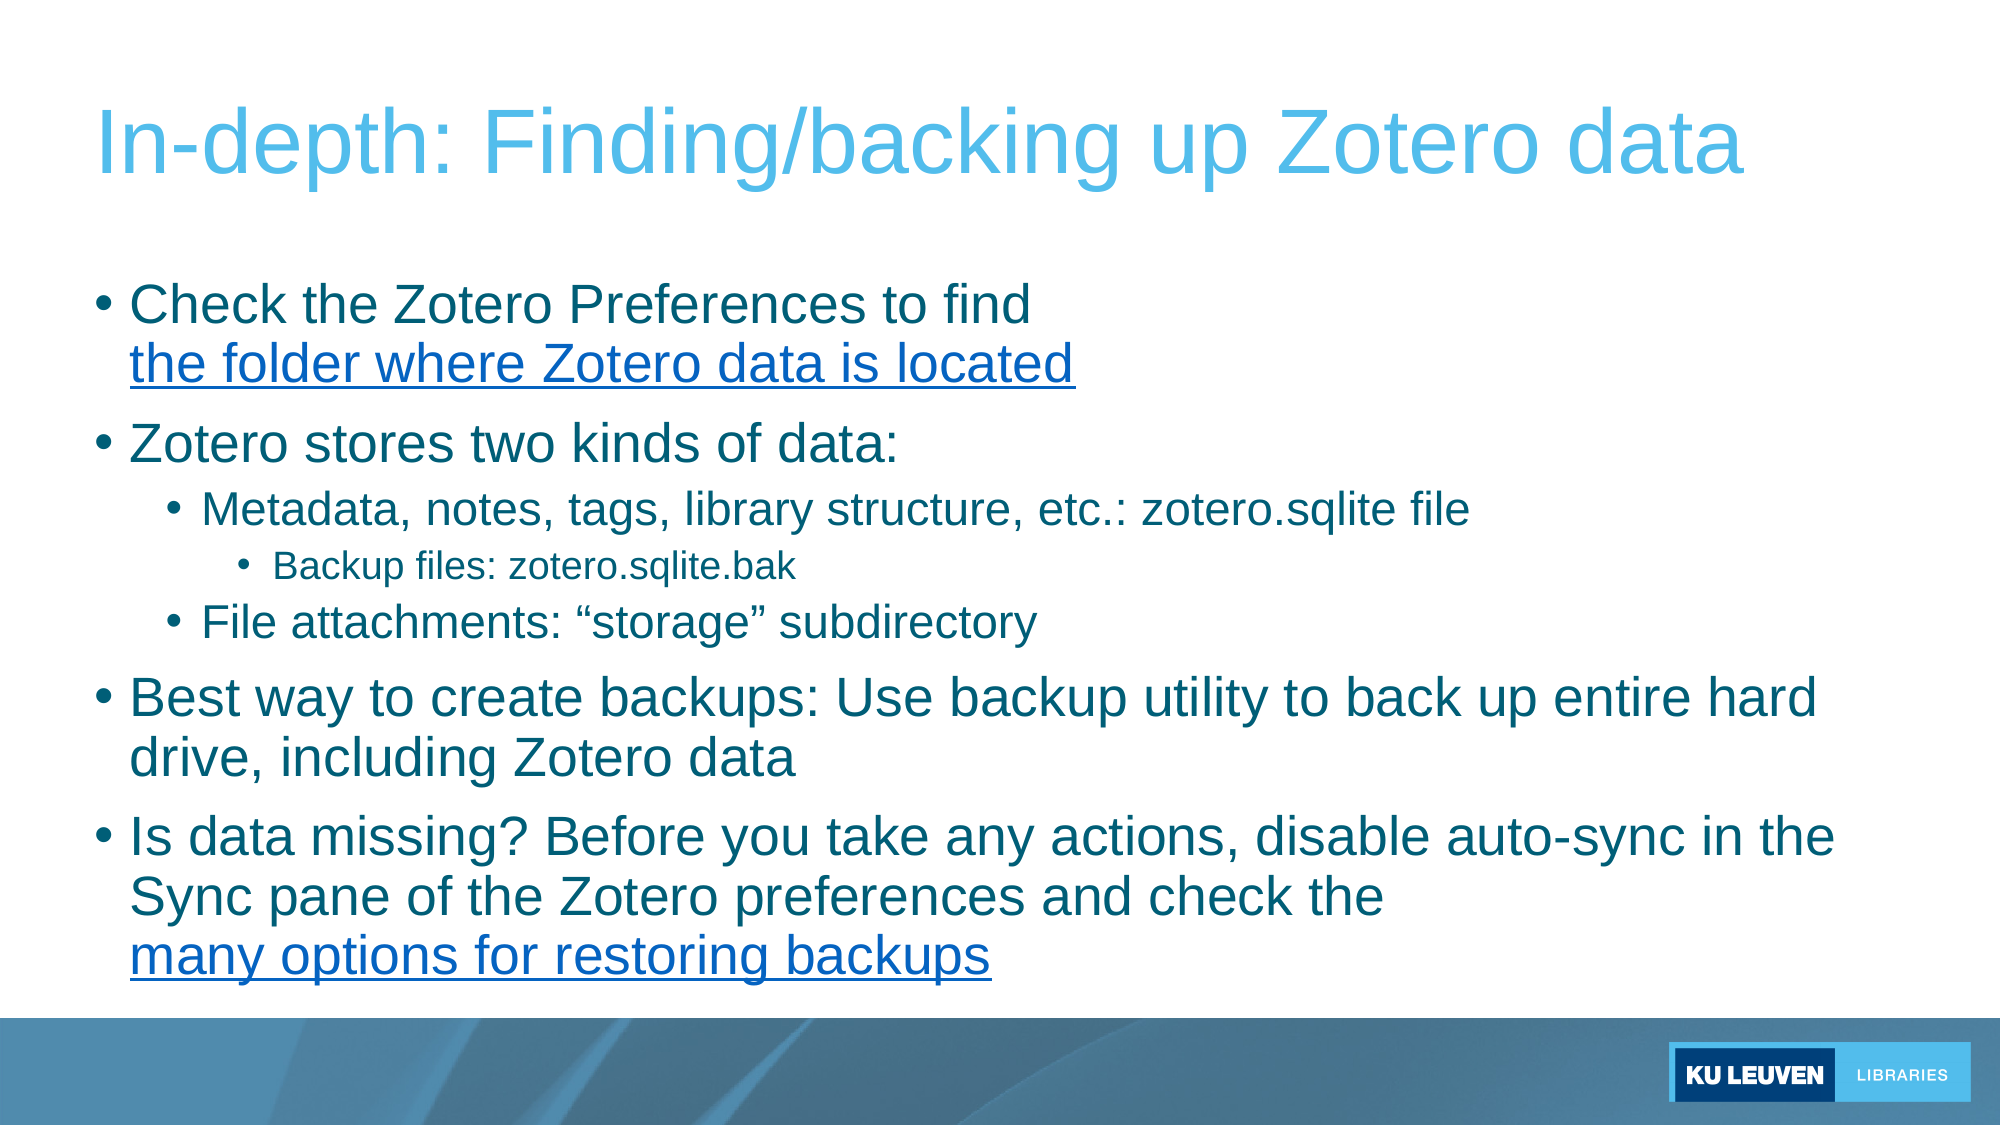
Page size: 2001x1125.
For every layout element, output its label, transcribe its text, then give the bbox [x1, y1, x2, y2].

picture [0, 1018, 2000, 1125]
title In-depth: Finding/backing up Zotero data [94, 94, 1906, 275]
list Check the Zotero Preferences to find the folder where Zotero data is located Zotero stores two kinds of data: Metadata, notes, tags, library structure, etc.: zotero.sqlite file Backup files: zotero.sqlite.bak File attachments: “storage” subdirectory Best way to create backups: Use backup utility to back up entire hard drive, including Zotero data Is data missing? Before you take any actions, disable auto-sync in the Sync pane of the Zotero preferences and check the many options for restoring backups [94, 275, 1906, 991]
